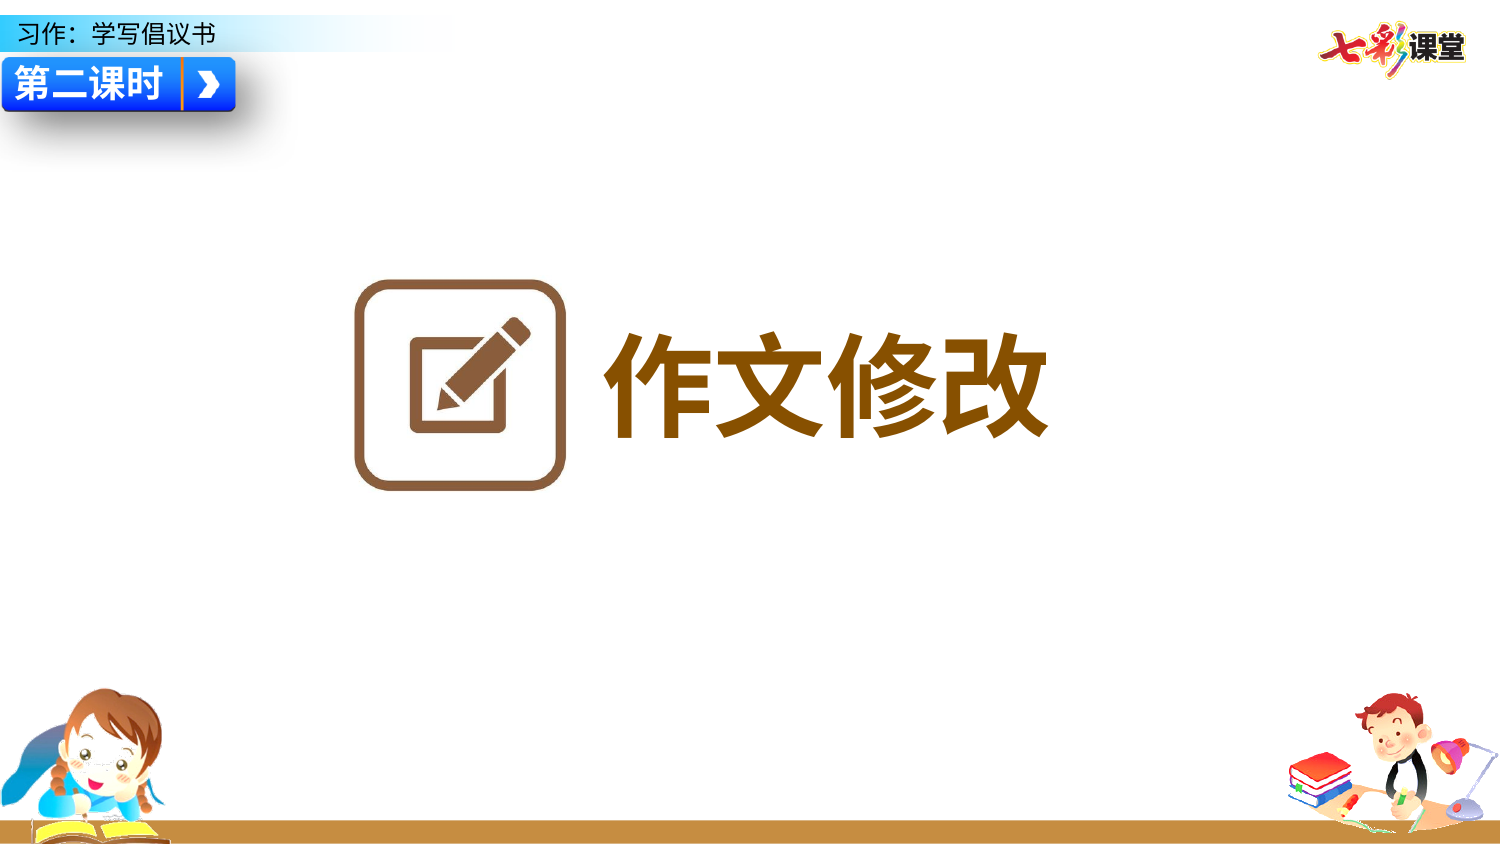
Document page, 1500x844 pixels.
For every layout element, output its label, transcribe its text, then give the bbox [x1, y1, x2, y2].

picture [0, 648, 180, 844]
text_box 作文修改 [589, 310, 1075, 457]
picture [1316, 20, 1468, 80]
picture [0, 56, 237, 112]
picture [352, 275, 568, 494]
picture [1284, 648, 1500, 844]
